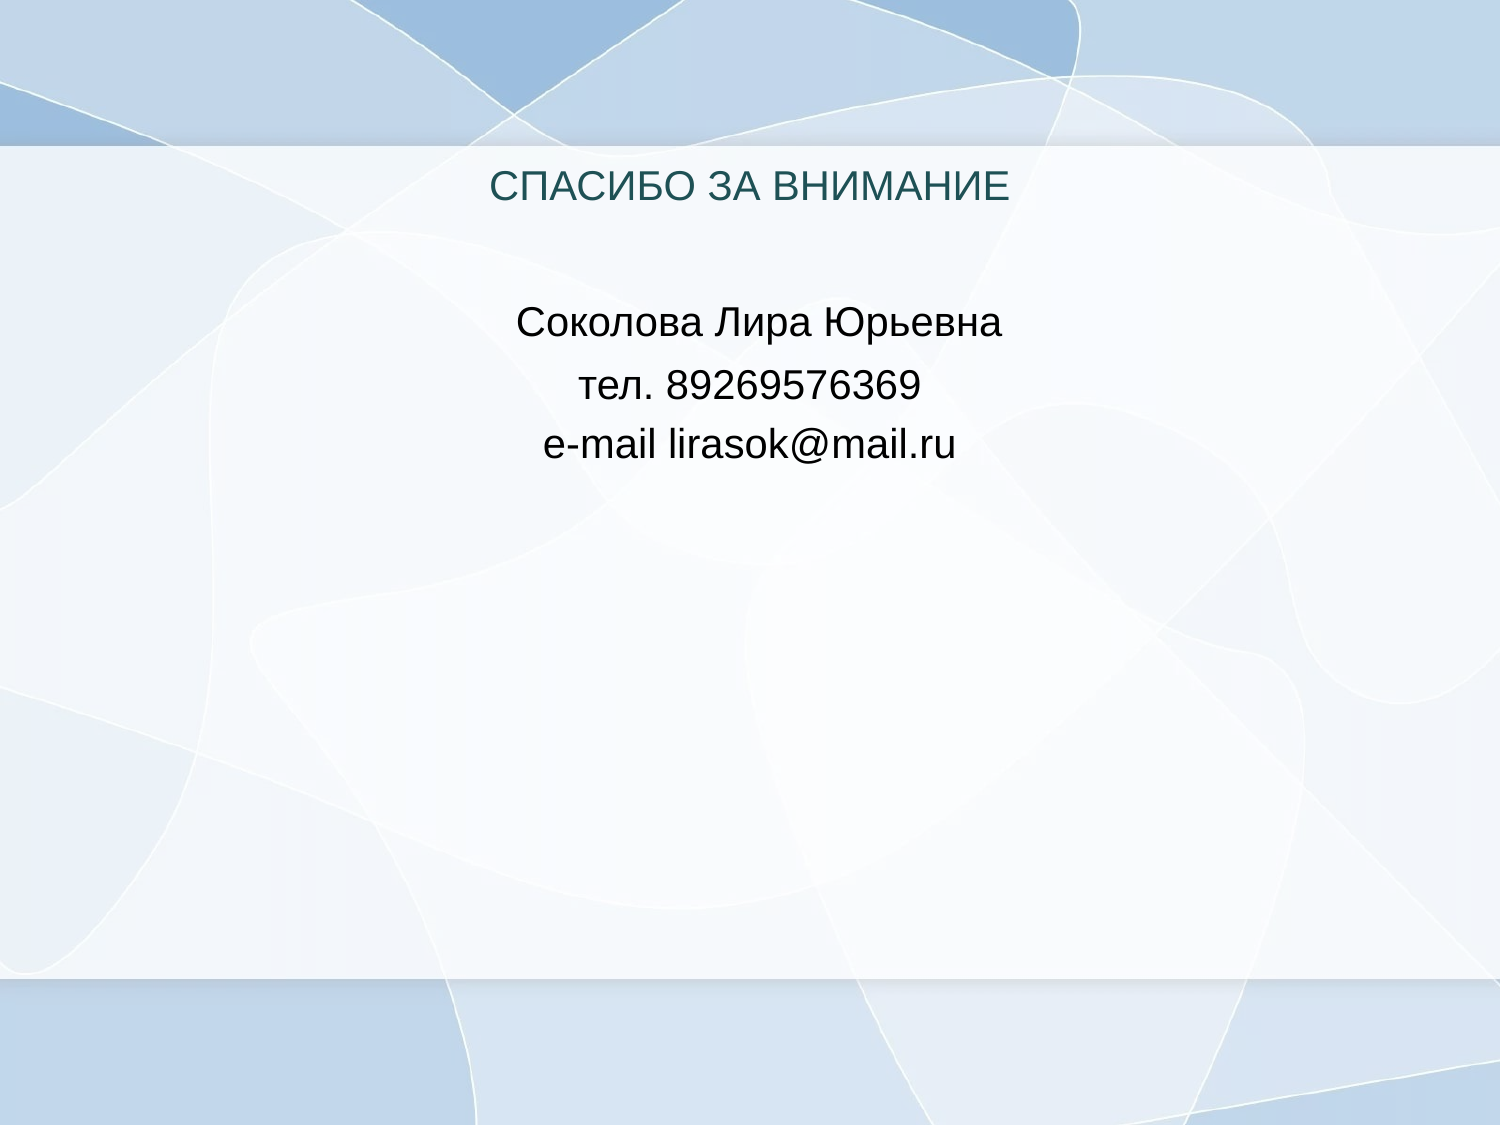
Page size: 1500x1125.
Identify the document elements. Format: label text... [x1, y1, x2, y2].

table_cell 94 [0, 0, 1500, 1125]
list Соколова Лира Юрьевна тел. 89269576369 e-mail lirasok@mail.ru [75, 262, 1425, 1005]
title СПАСИБО ЗА ВНИМАНИЕ [75, 45, 1425, 233]
